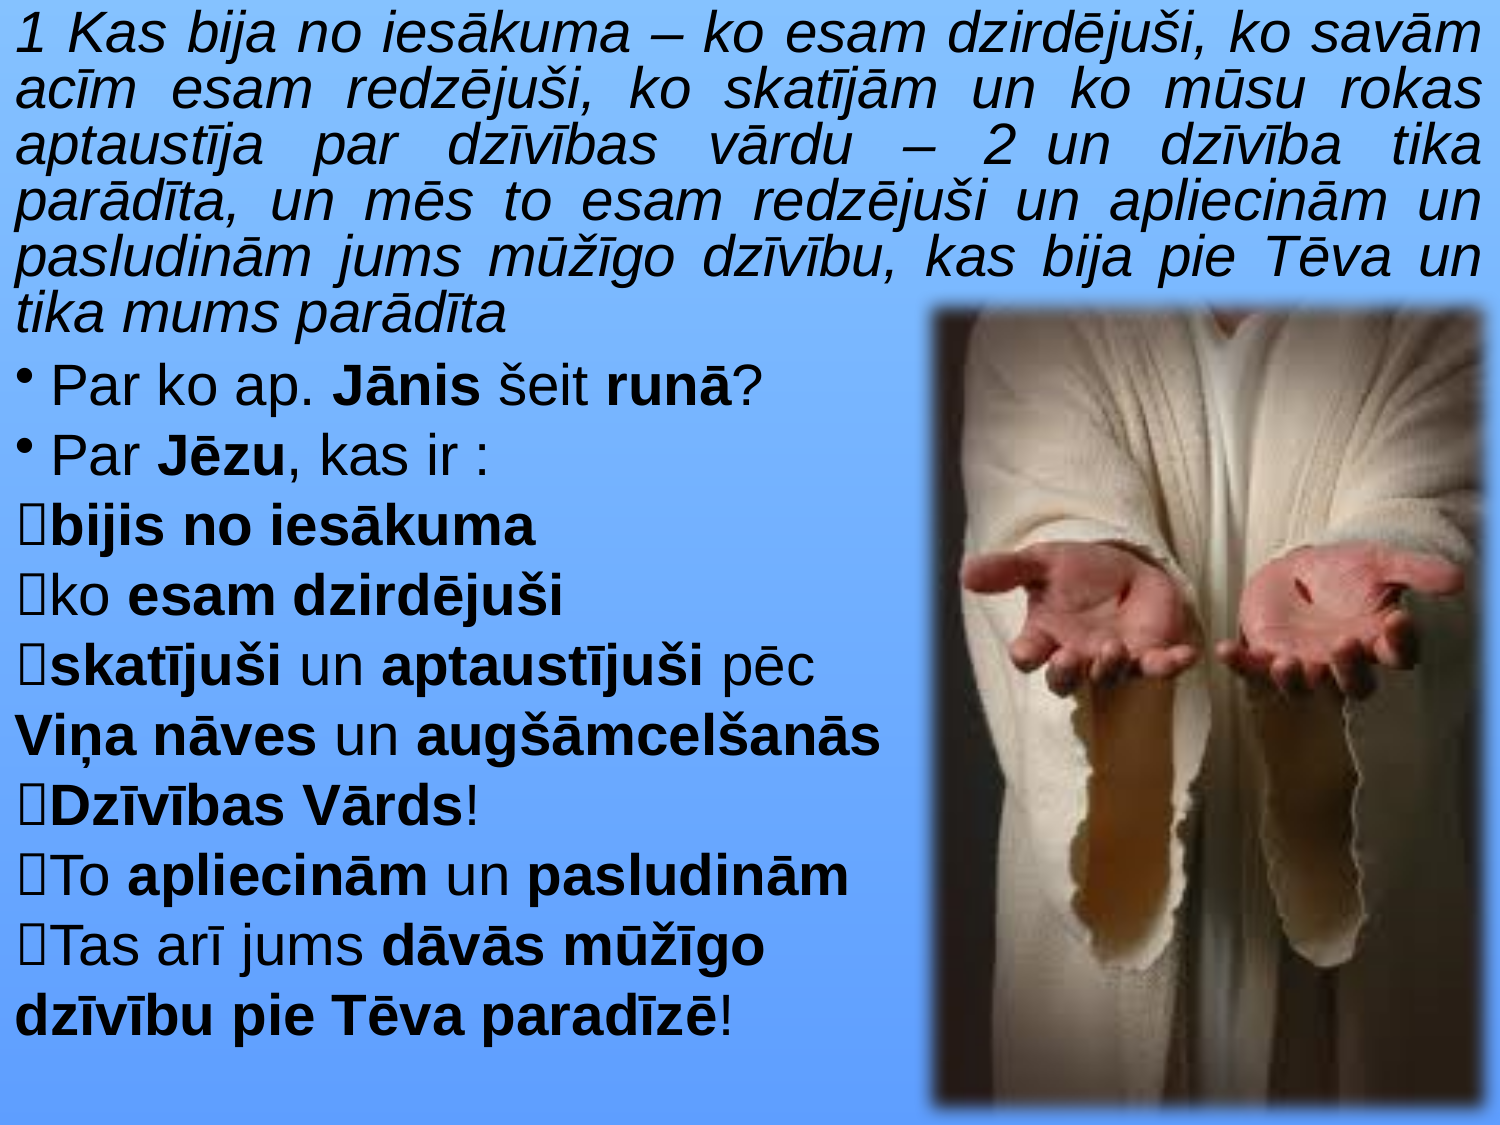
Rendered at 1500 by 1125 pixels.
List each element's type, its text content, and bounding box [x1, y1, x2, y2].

picture [913, 289, 1500, 1125]
list 1 Kas bija no iesākuma – ko esam dzirdējuši, ko savām acīm esam redzējuši, ko skatījām un ko mūsu rokas aptaustīja par dzīvības vārdu – 2 un dzīvība tika parādīta, un mēs to esam redzējuši un apliecinām un pasludinām jums mūžīgo dzīvību, kas bija pie Tēva un tika mums parādīta [0, 0, 1500, 178]
text_box Par ko ap. Jānis šeit runā? Par Jēzu, kas ir : bijis no iesākuma ko esam dzirdējuši skatījuši un aptaustījuši pēc Viņa nāves un augšāmcelšanās Dzīvības Vārds! To apliecinām un pasludinām Tas arī jums dāvās mūžīgo dzīvību pie Tēva paradīzē! [0, 339, 908, 1055]
